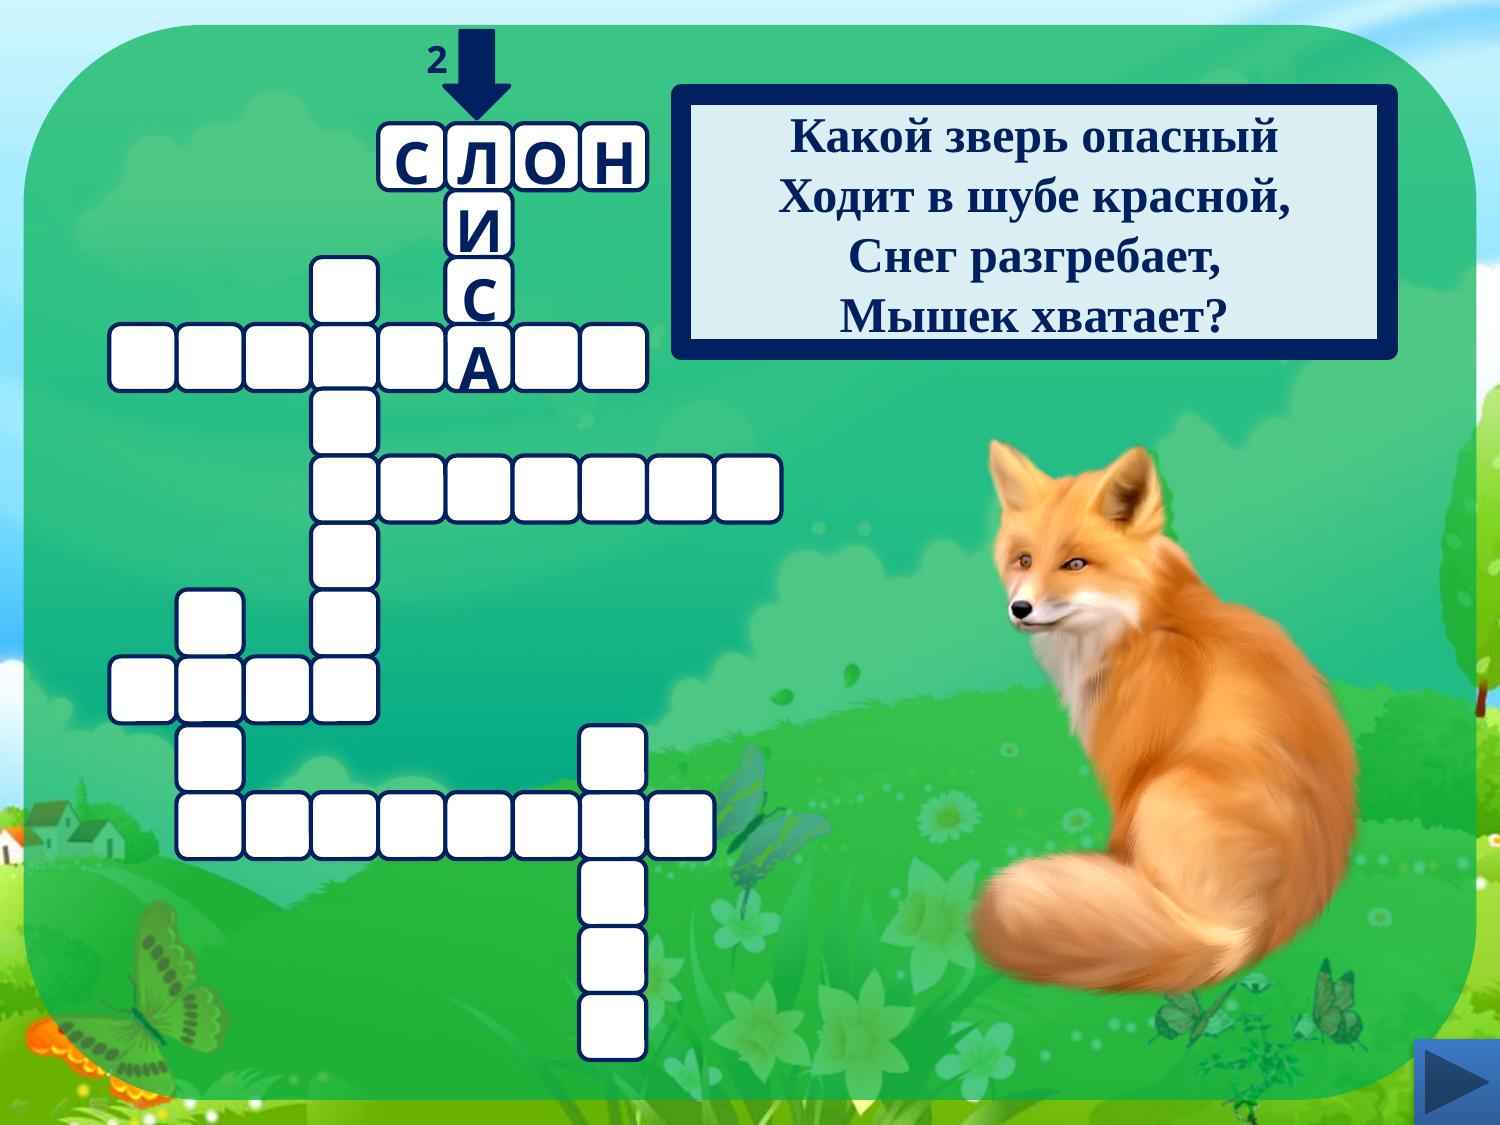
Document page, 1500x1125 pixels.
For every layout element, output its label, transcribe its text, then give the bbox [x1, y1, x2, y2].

text_box [1414, 1039, 1500, 1125]
text_box Какой зверь опасный Ходит в шубе красной, Снег разгребает, Мышек хватает? [680, 94, 1388, 350]
picture [0, 0, 1500, 1125]
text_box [109, 123, 782, 1061]
picture [950, 421, 1375, 1034]
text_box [409, 28, 510, 119]
